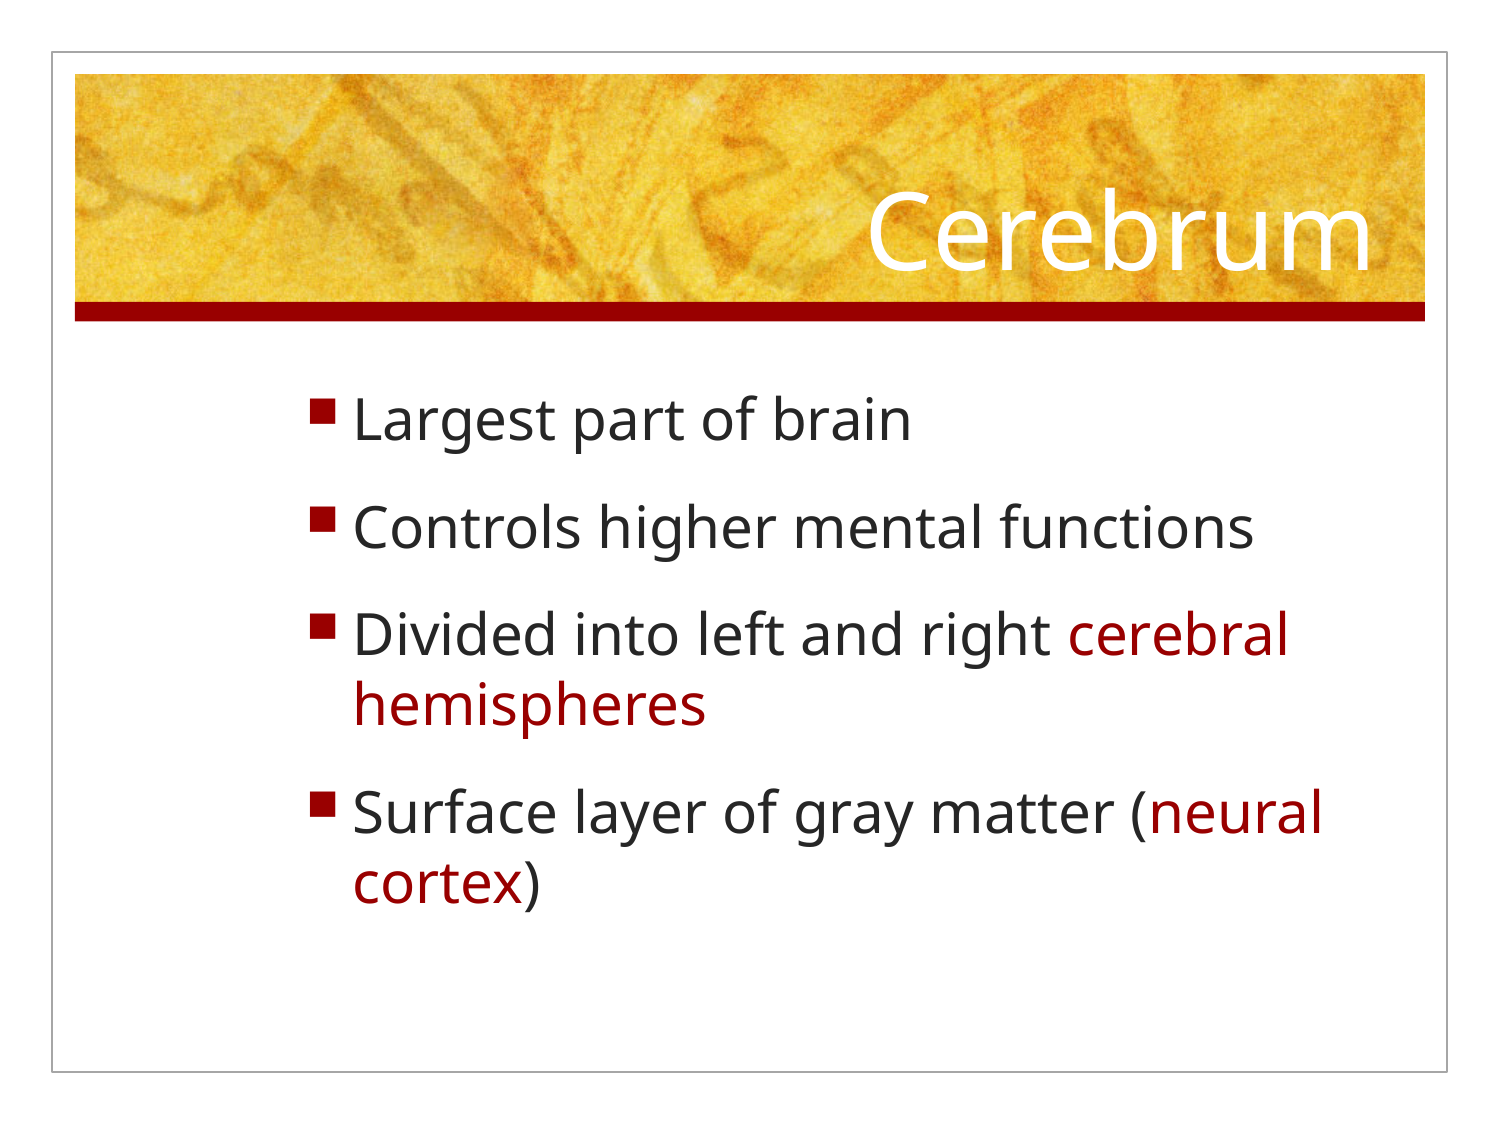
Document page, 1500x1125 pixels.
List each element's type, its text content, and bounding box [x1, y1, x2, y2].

title Cerebrum [108, 74, 1392, 292]
list Largest part of brain Controls higher mental functions Divided into left and right cerebral hemispheres Surface layer of gray matter (neural cortex) [291, 375, 1392, 1005]
picture [75, 74, 1425, 301]
